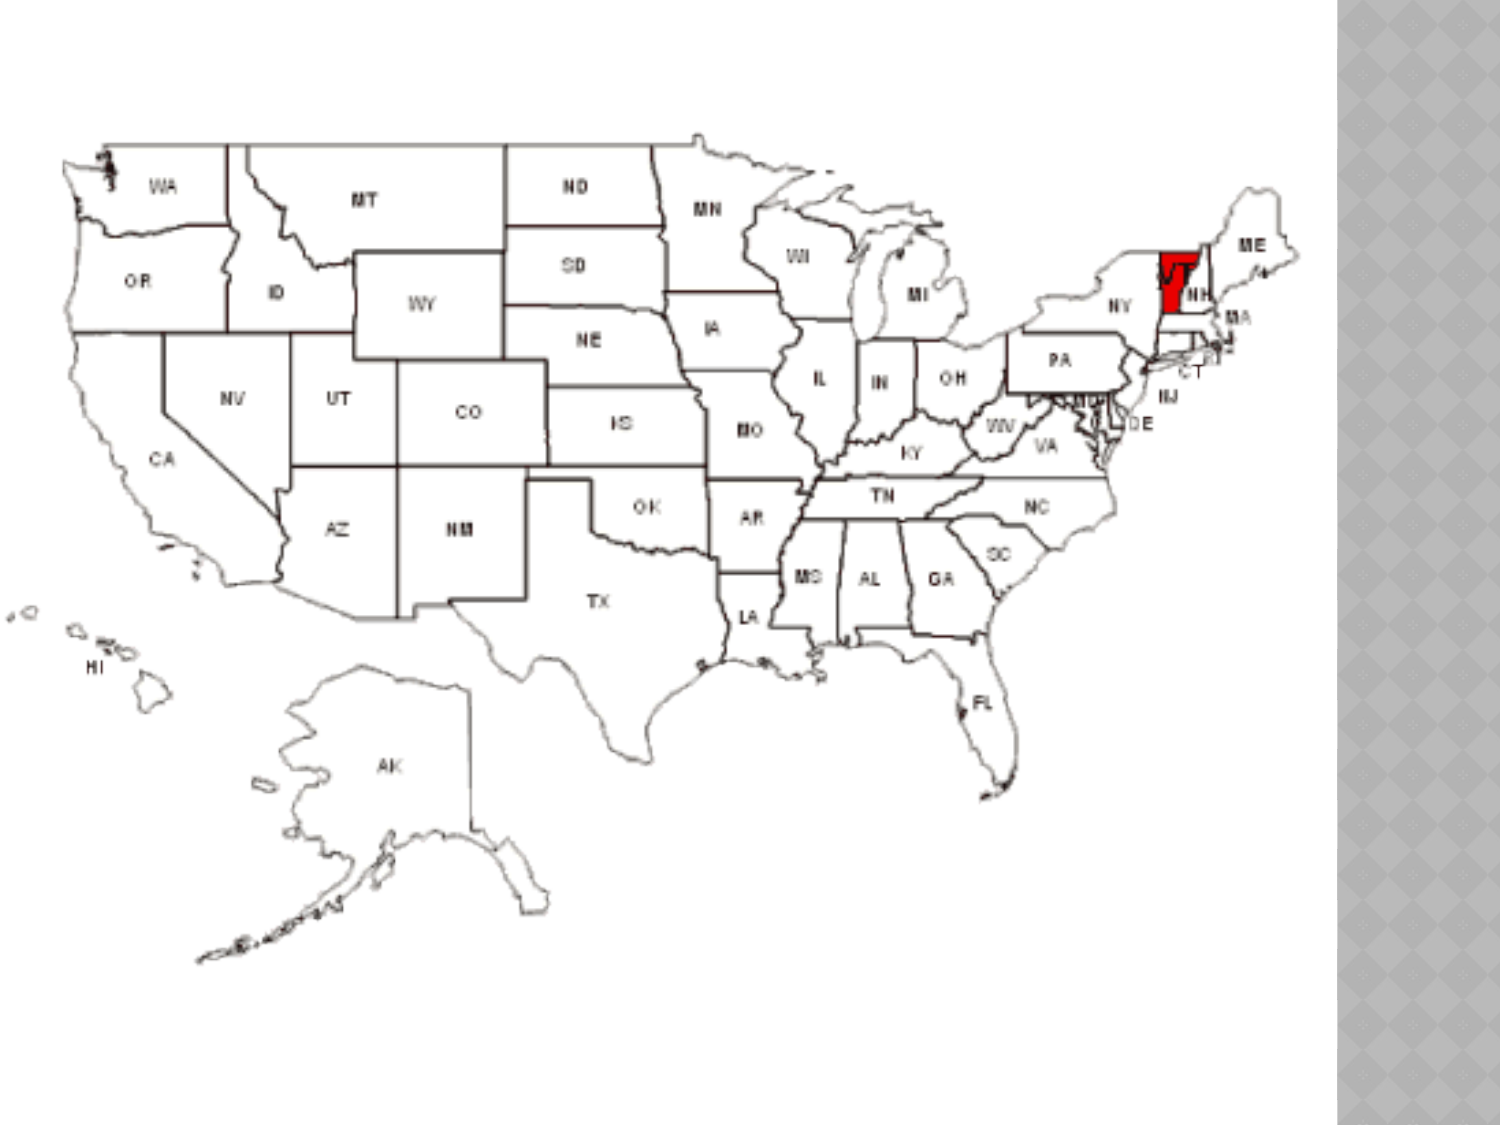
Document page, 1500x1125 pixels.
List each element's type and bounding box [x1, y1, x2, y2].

picture [0, 124, 1313, 971]
